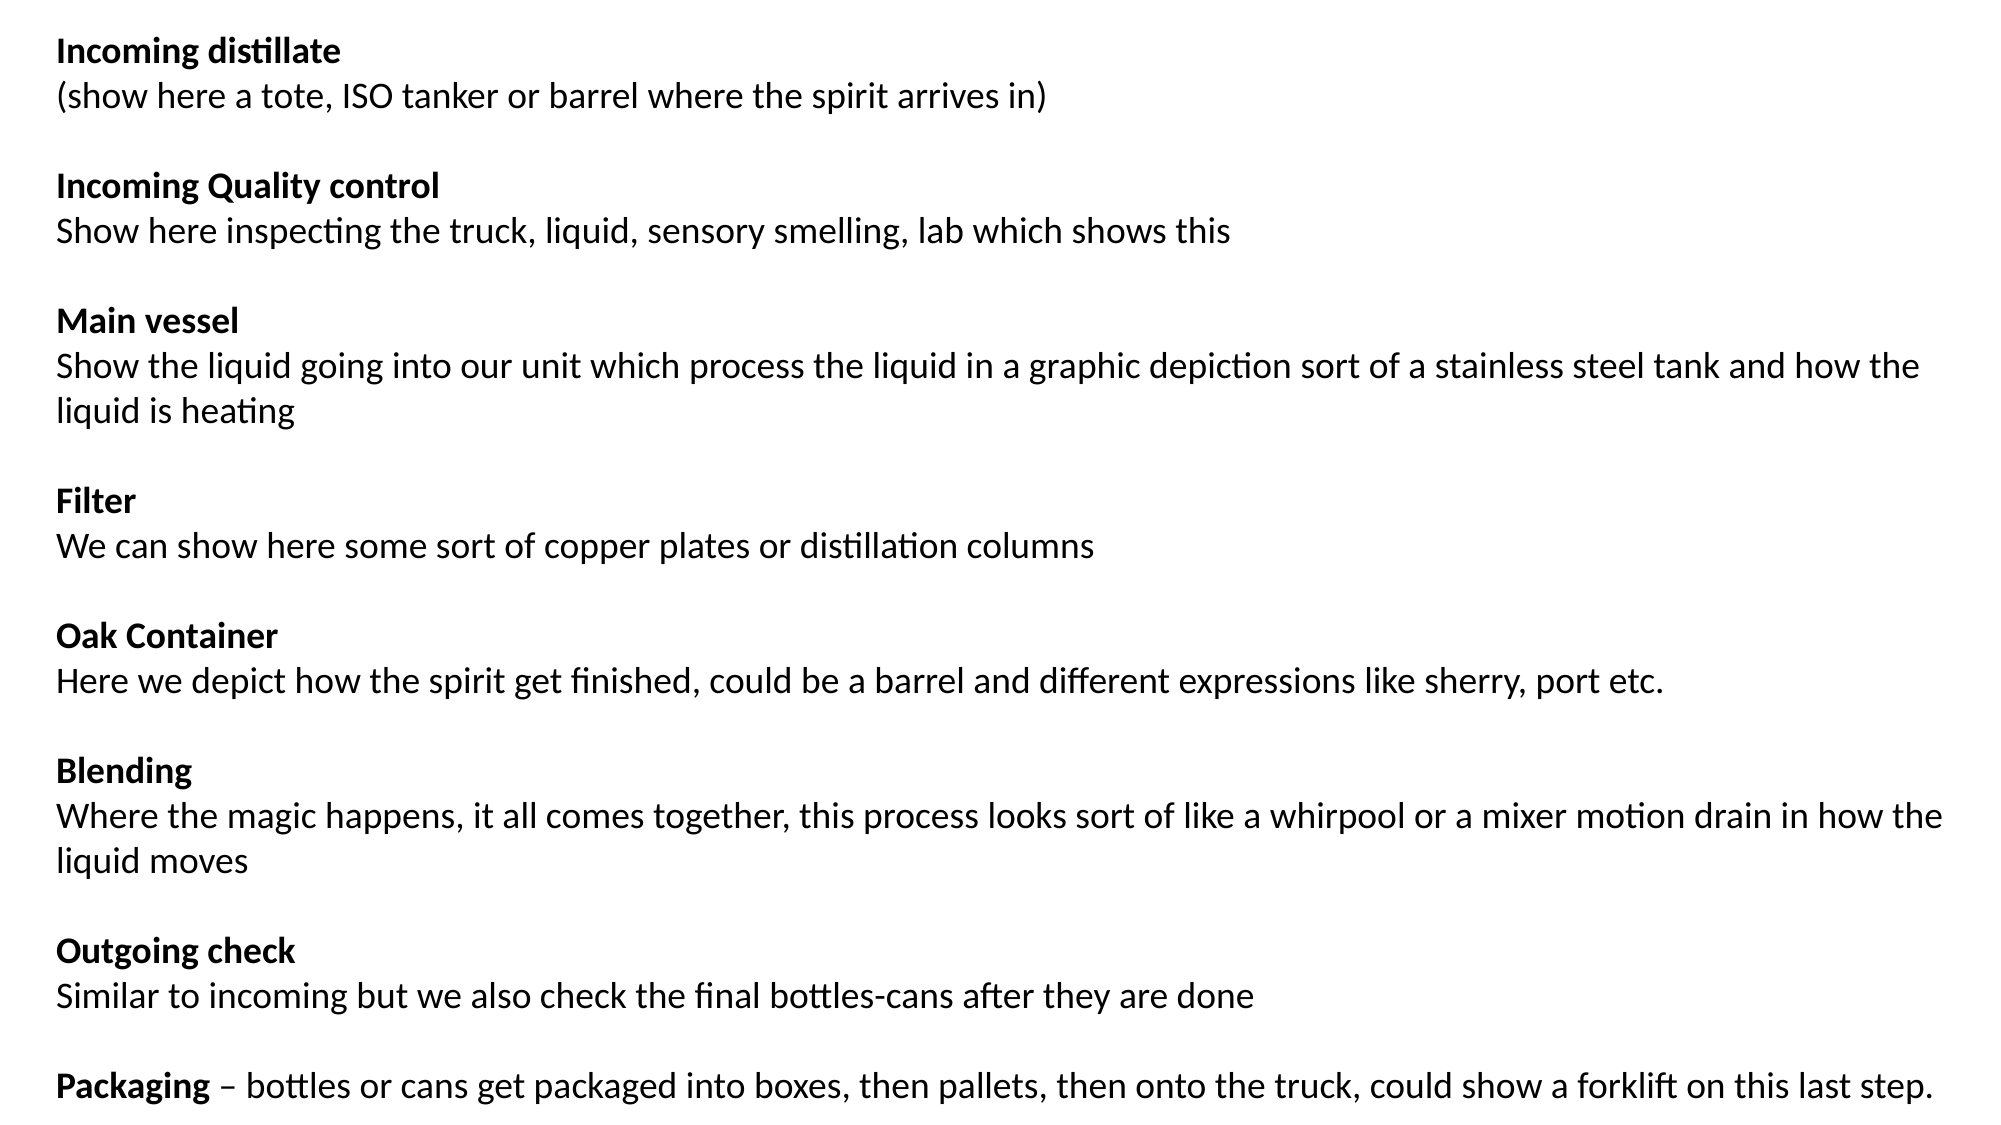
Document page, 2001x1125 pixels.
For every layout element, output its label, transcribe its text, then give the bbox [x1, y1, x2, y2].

text_box Incoming distillate (show here a tote, ISO tanker or barrel where the spirit arrives in) Incoming Quality control Show here inspecting the truck, liquid, sensory smelling, lab which shows this Main vessel Show the liquid going into our unit which process the liquid in a graphic depiction sort of a stainless steel tank and how the liquid is heating Filter We can show here some sort of copper plates or distillation columns Oak Container Here we depict how the spirit get finished, could be a barrel and different expressions like sherry, port etc. Blending Where the magic happens, it all comes together, this process looks sort of like a whirpool or a mixer motion drain in how the liquid moves Outgoing check Similar to incoming but we also check the final bottles-cans after they are done Packaging – bottles or cans get packaged into boxes, then pallets, then onto the truck, could show a forklift on this last step. [41, 18, 1969, 1125]
